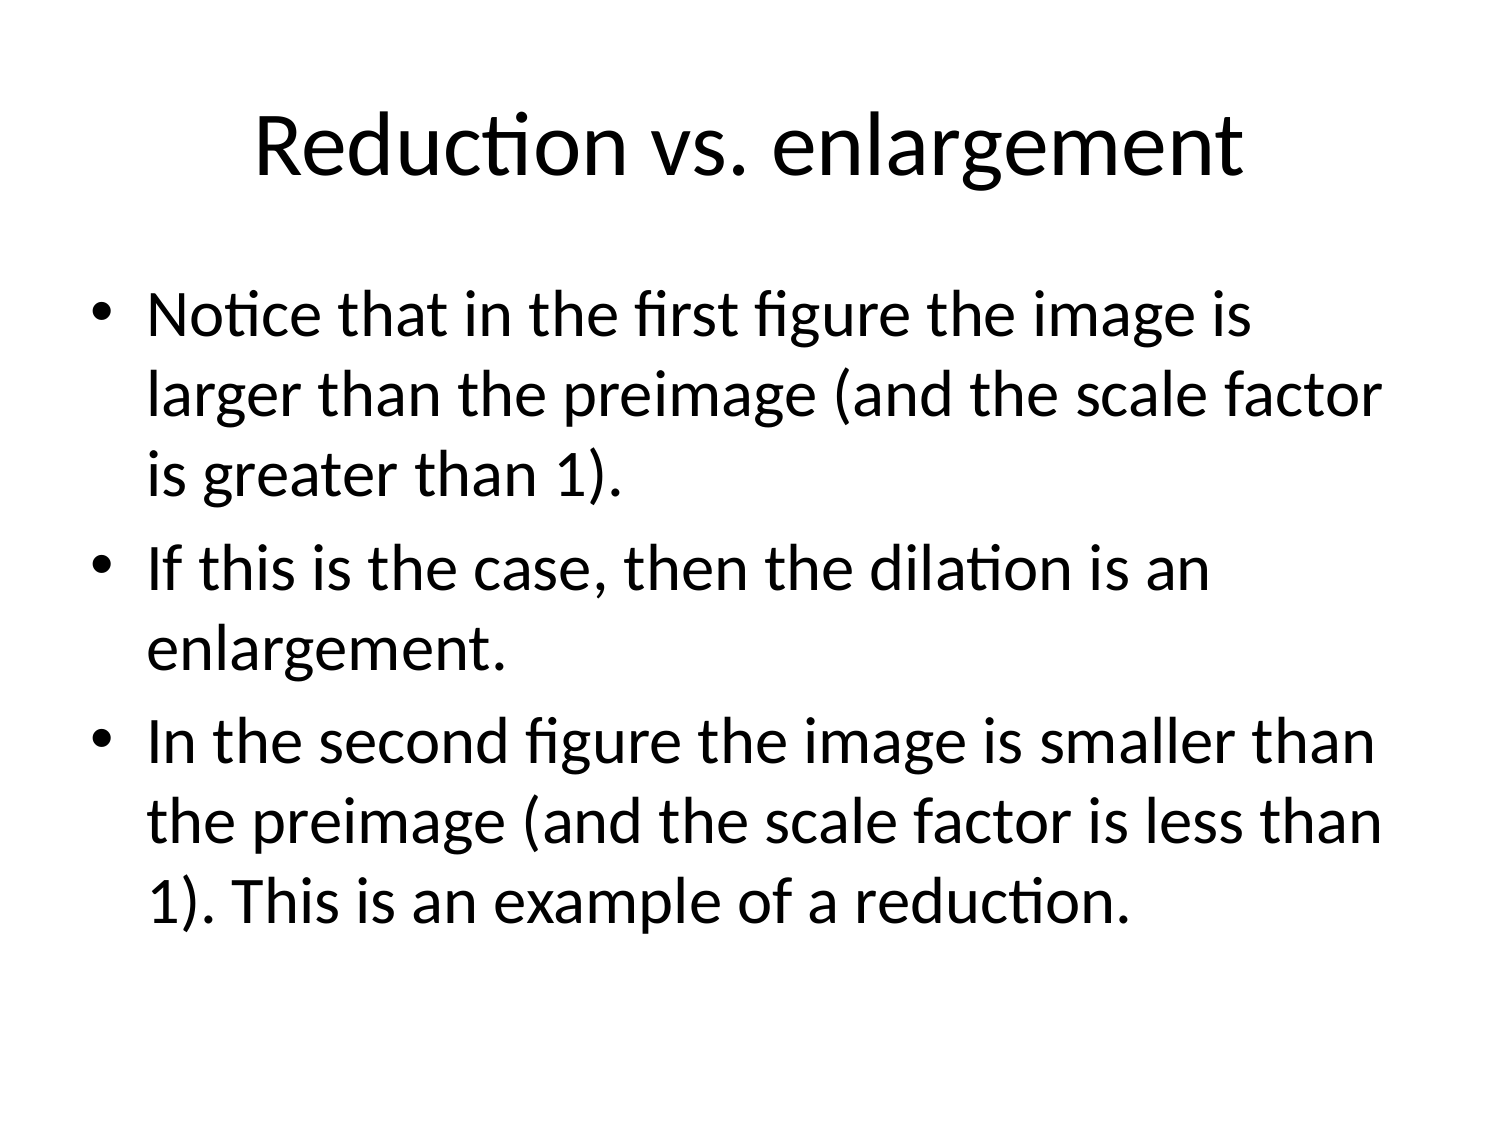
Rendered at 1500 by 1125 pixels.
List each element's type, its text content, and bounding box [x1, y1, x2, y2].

title Reduction vs. enlargement [75, 45, 1425, 233]
list Notice that in the first figure the image is larger than the preimage (and the scale factor is greater than 1). If this is the case, then the dilation is an enlargement. In the second figure the image is smaller than the preimage (and the scale factor is less than 1). This is an example of a reduction. [75, 262, 1425, 1005]
